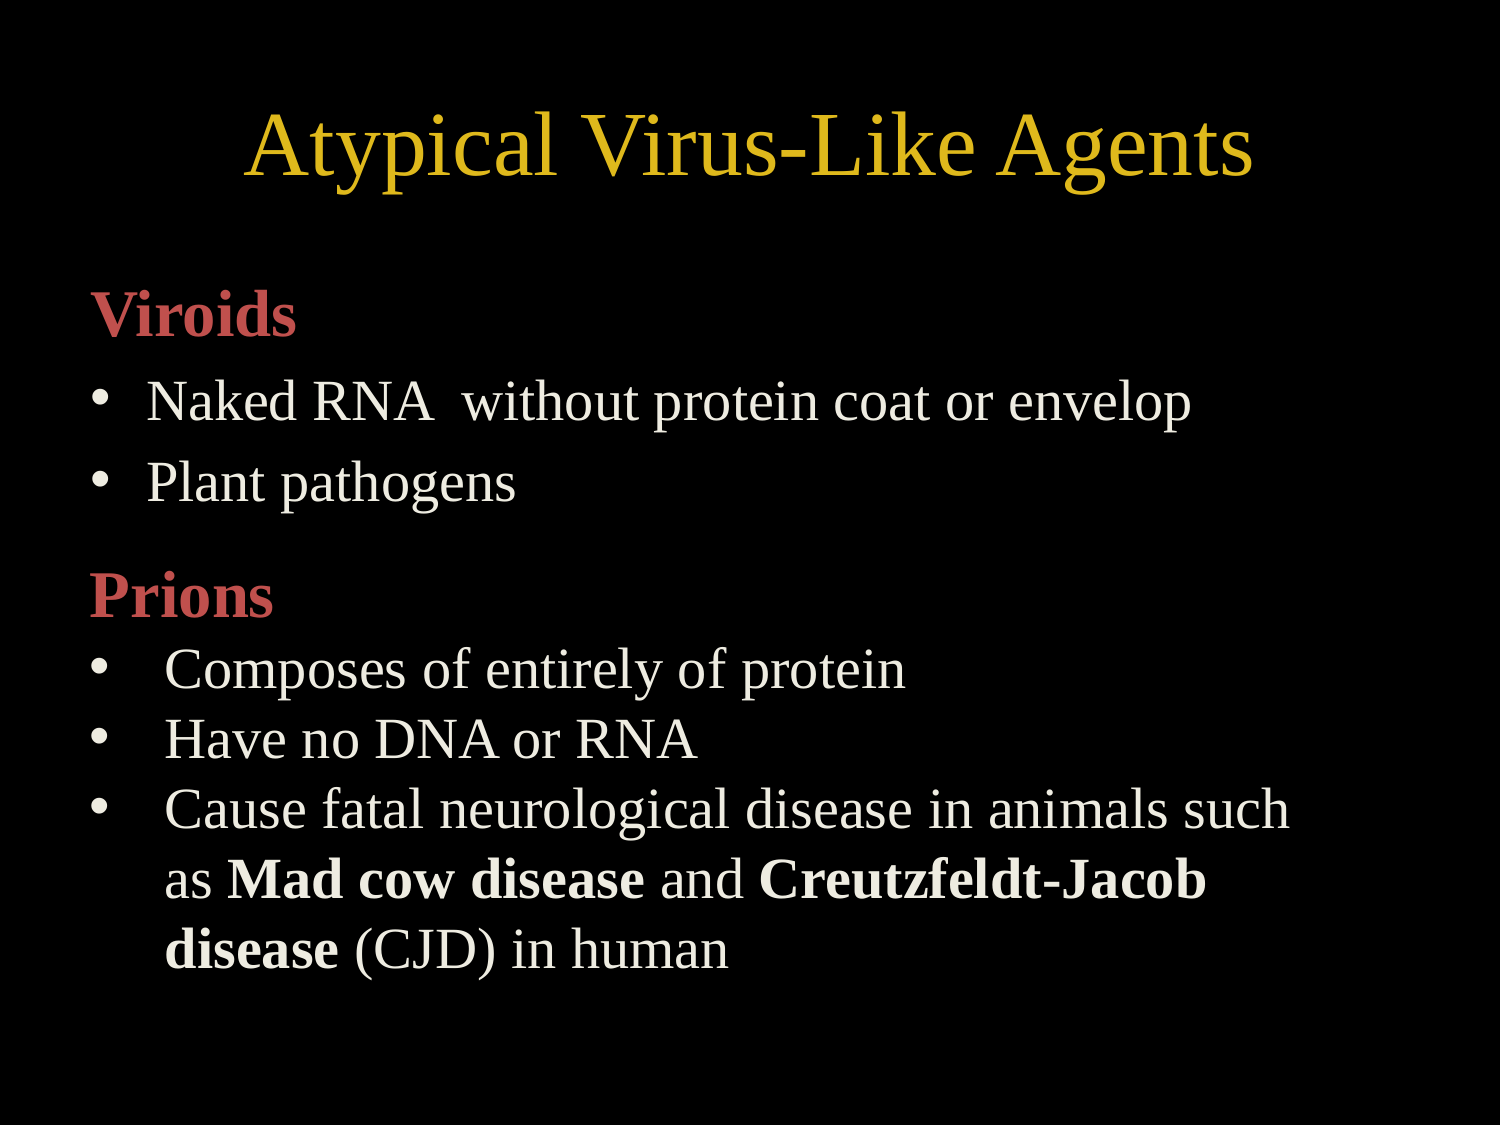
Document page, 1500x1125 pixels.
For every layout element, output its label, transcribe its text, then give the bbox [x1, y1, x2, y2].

text_box Prions Composes of entirely of protein Have no DNA or RNA Cause fatal neurological disease in animals such as Mad cow disease and Creutzfeldt-Jacob disease (CJD) in human [75, 543, 1347, 1125]
title Atypical Virus-Like Agents [75, 45, 1425, 233]
list Viroids Naked RNA without protein coat or envelop Plant pathogens [75, 262, 1500, 607]
